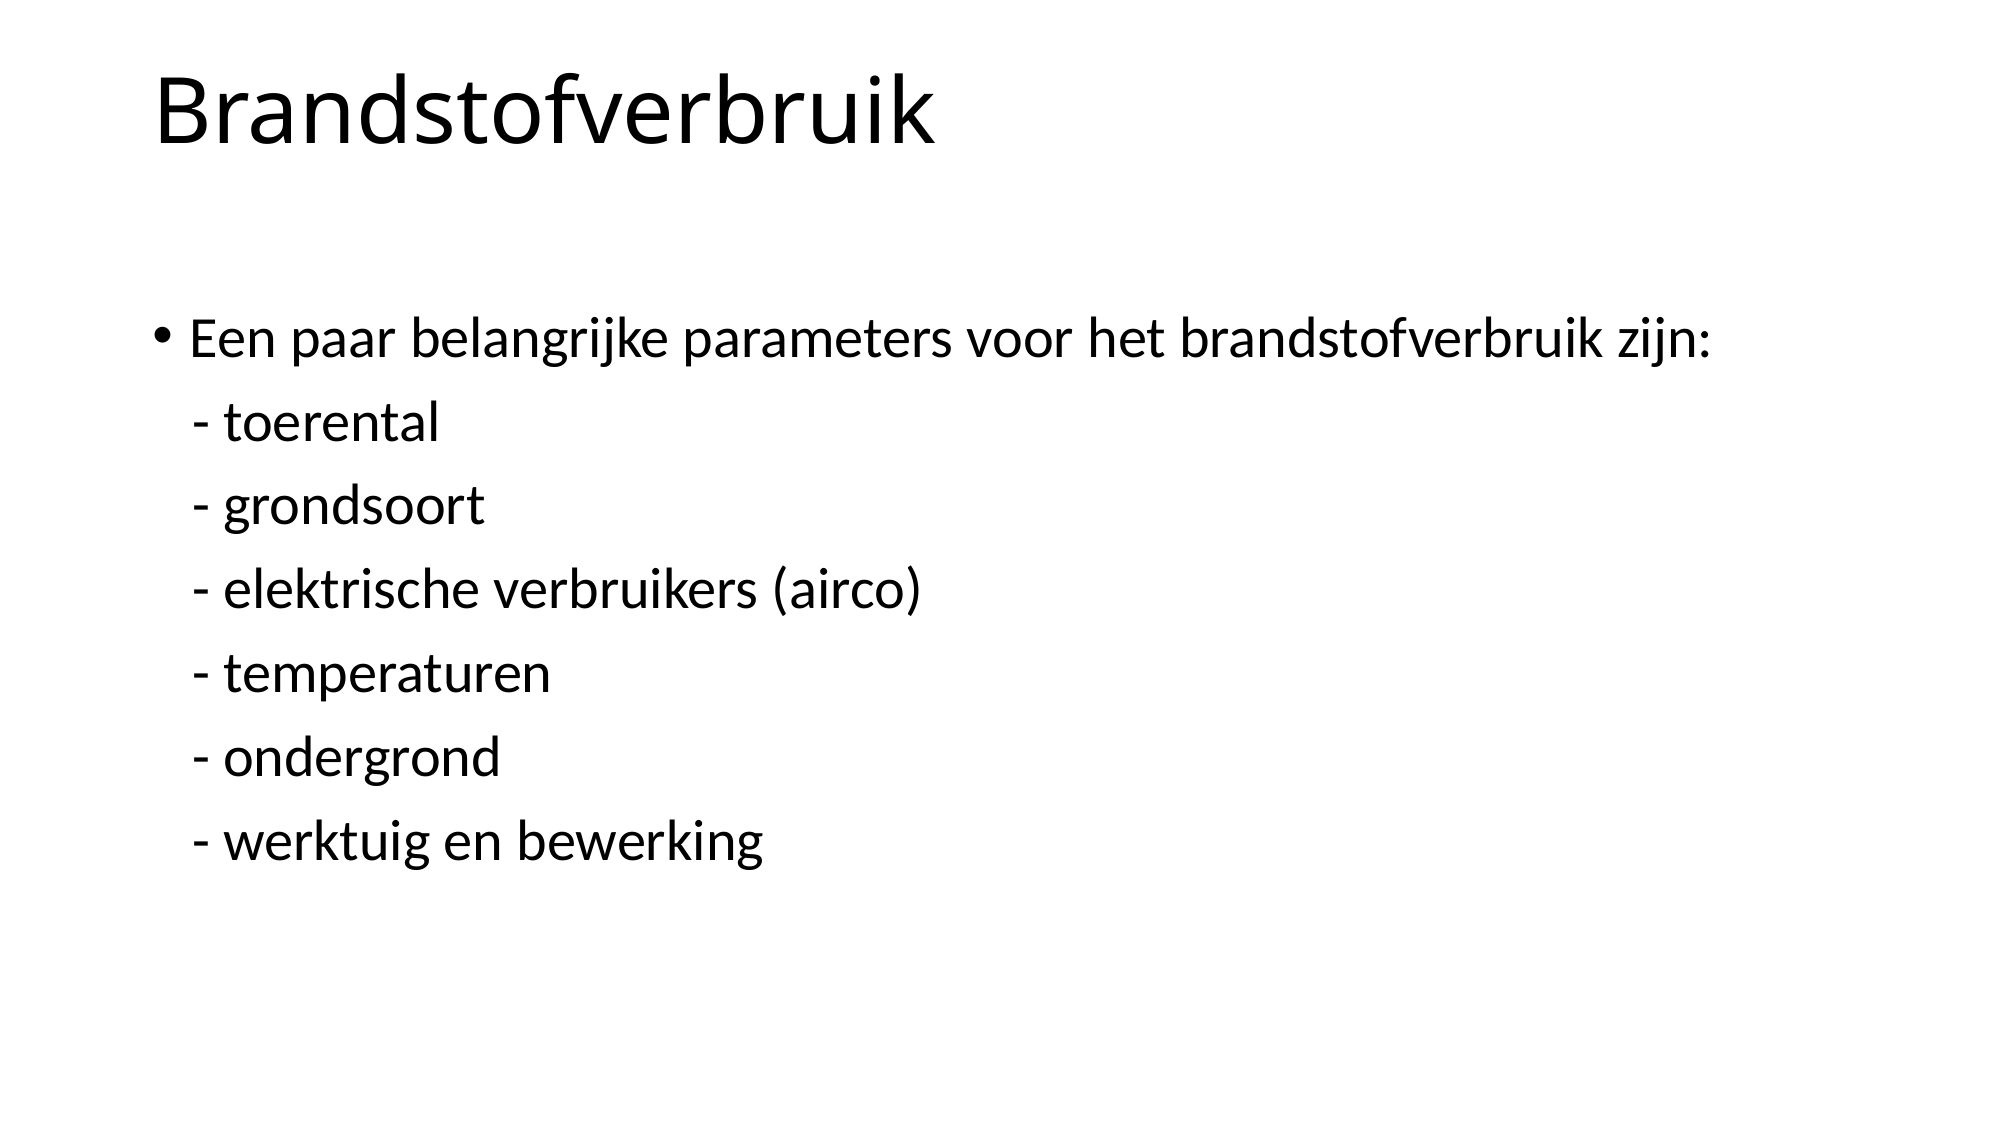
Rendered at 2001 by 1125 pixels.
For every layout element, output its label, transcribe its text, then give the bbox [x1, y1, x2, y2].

title Brandstofverbruik [137, 59, 1863, 278]
list Een paar belangrijke parameters voor het brandstofverbruik zijn: - toerental - grondsoort - elektrische verbruikers (airco) - temperaturen - ondergrond - werktuig en bewerking [137, 299, 1863, 1014]
